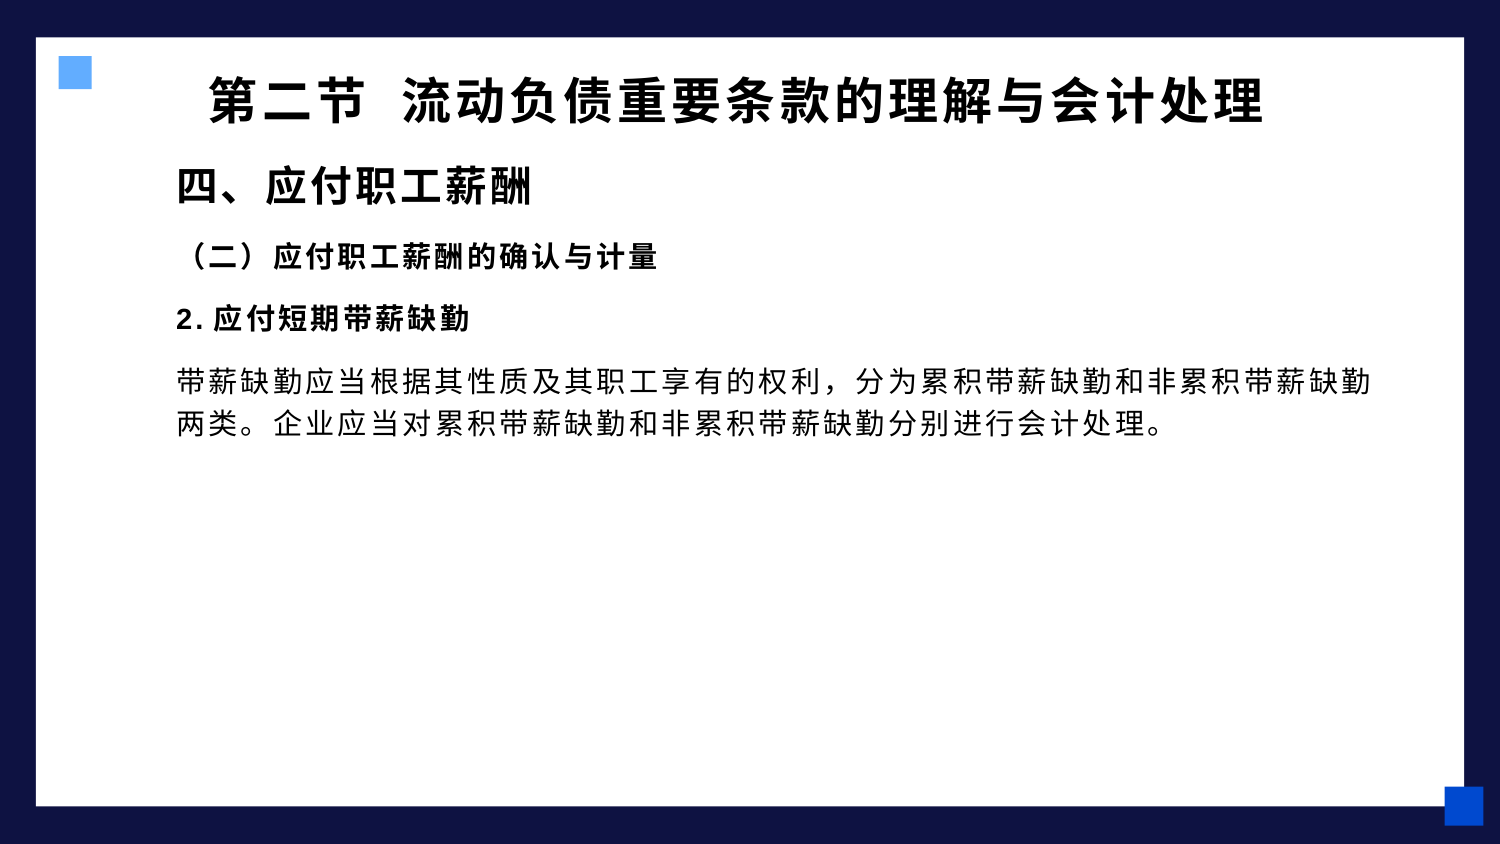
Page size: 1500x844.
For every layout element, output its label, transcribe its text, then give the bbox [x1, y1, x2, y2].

title 第二节 流动负债重要条款的理解与会计处理 [141, 48, 1327, 138]
list 四、应付职工薪酬 （二）应付职工薪酬的确认与计量 2.应付短期带薪缺勤 带薪缺勤应当根据其性质及其职工享有的权利，分为累积带薪缺勤和非累积带薪缺勤两类。企业应当对累积带薪缺勤和非累积带薪缺勤分别进行会计处理。 [159, 150, 1416, 575]
